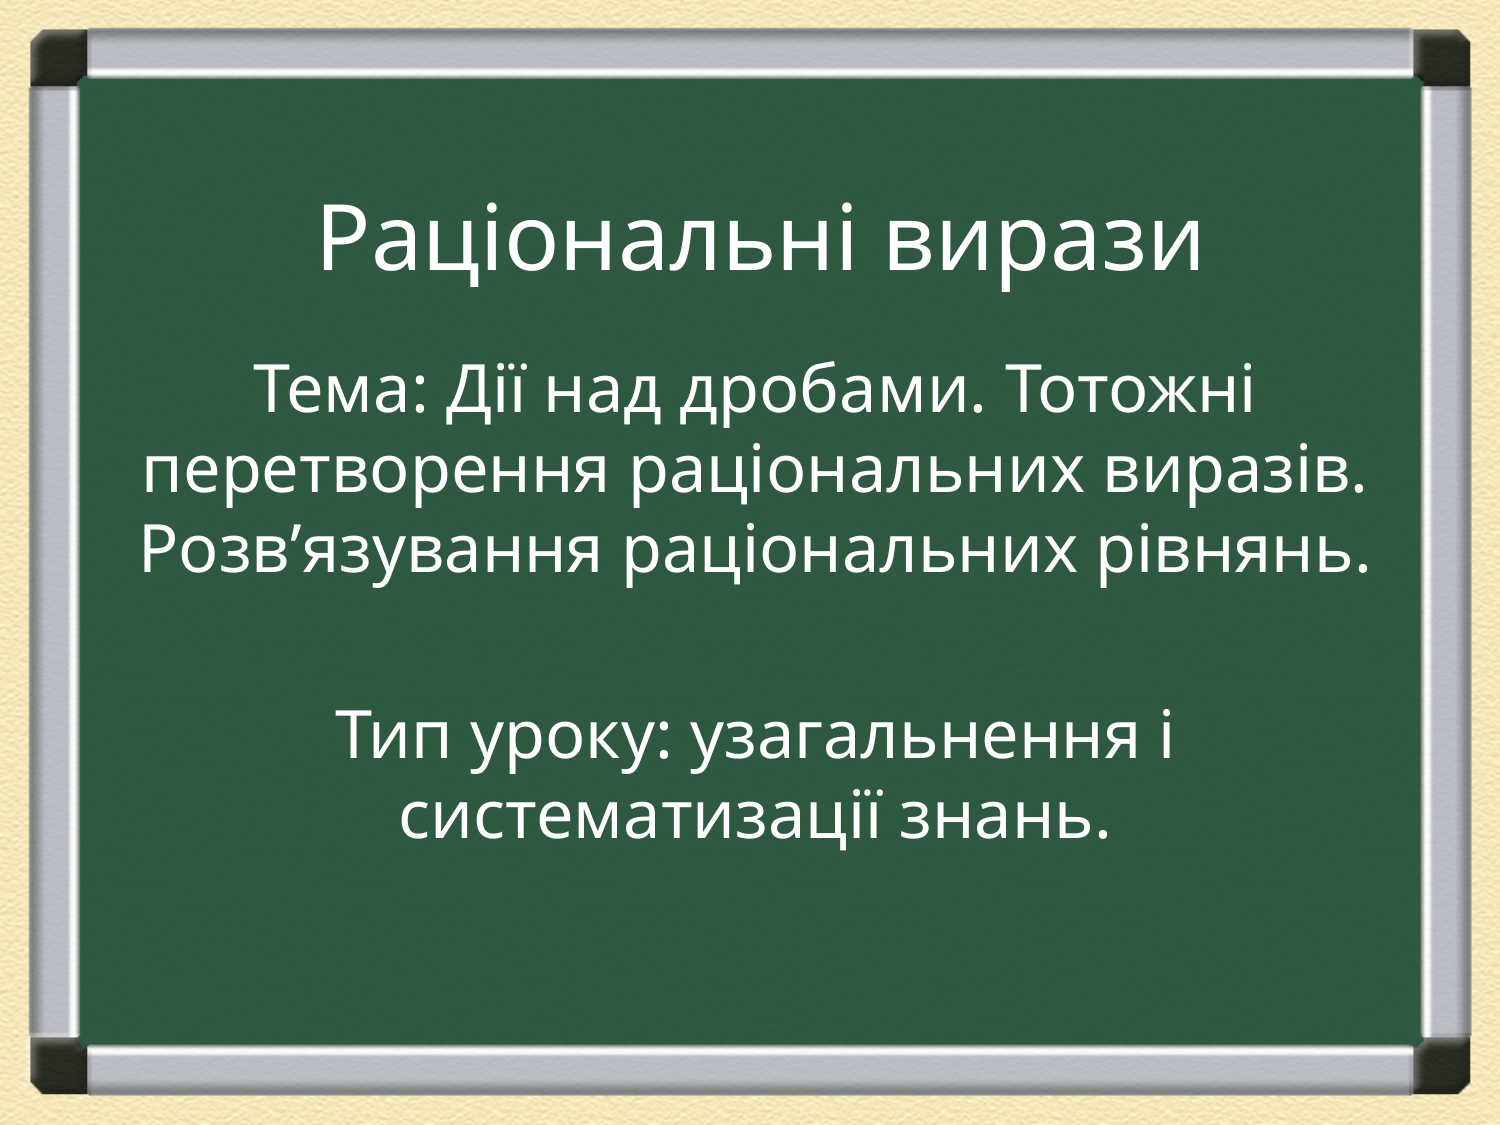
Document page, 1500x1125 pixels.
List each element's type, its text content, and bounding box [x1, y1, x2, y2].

subtitle Тема: Дії над дробами. Тотожні перетворення раціональних виразів. Розв’язування раціональних рівнянь. Тип уроку: узагальнення і систематизації знань. [100, 337, 1412, 626]
picture [0, 0, 1500, 1125]
title Раціональні вирази [123, 113, 1400, 337]
